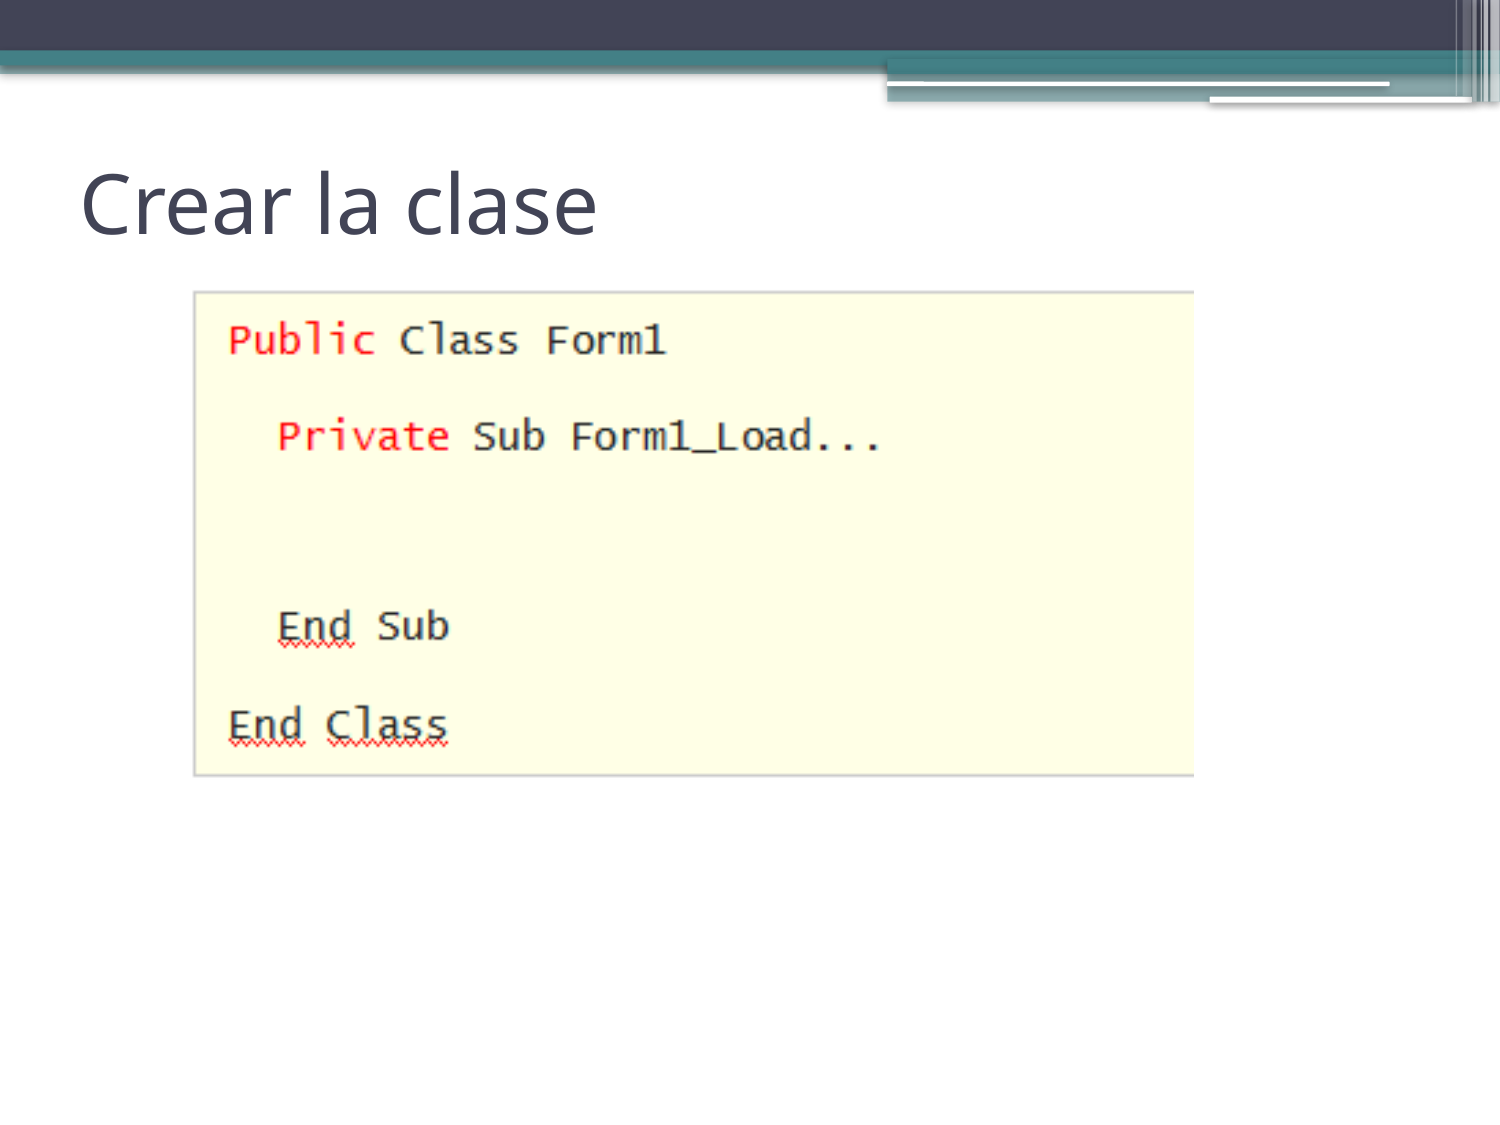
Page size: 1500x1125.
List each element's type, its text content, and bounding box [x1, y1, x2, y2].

title Crear la clase [64, 113, 1415, 289]
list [182, 278, 1194, 786]
